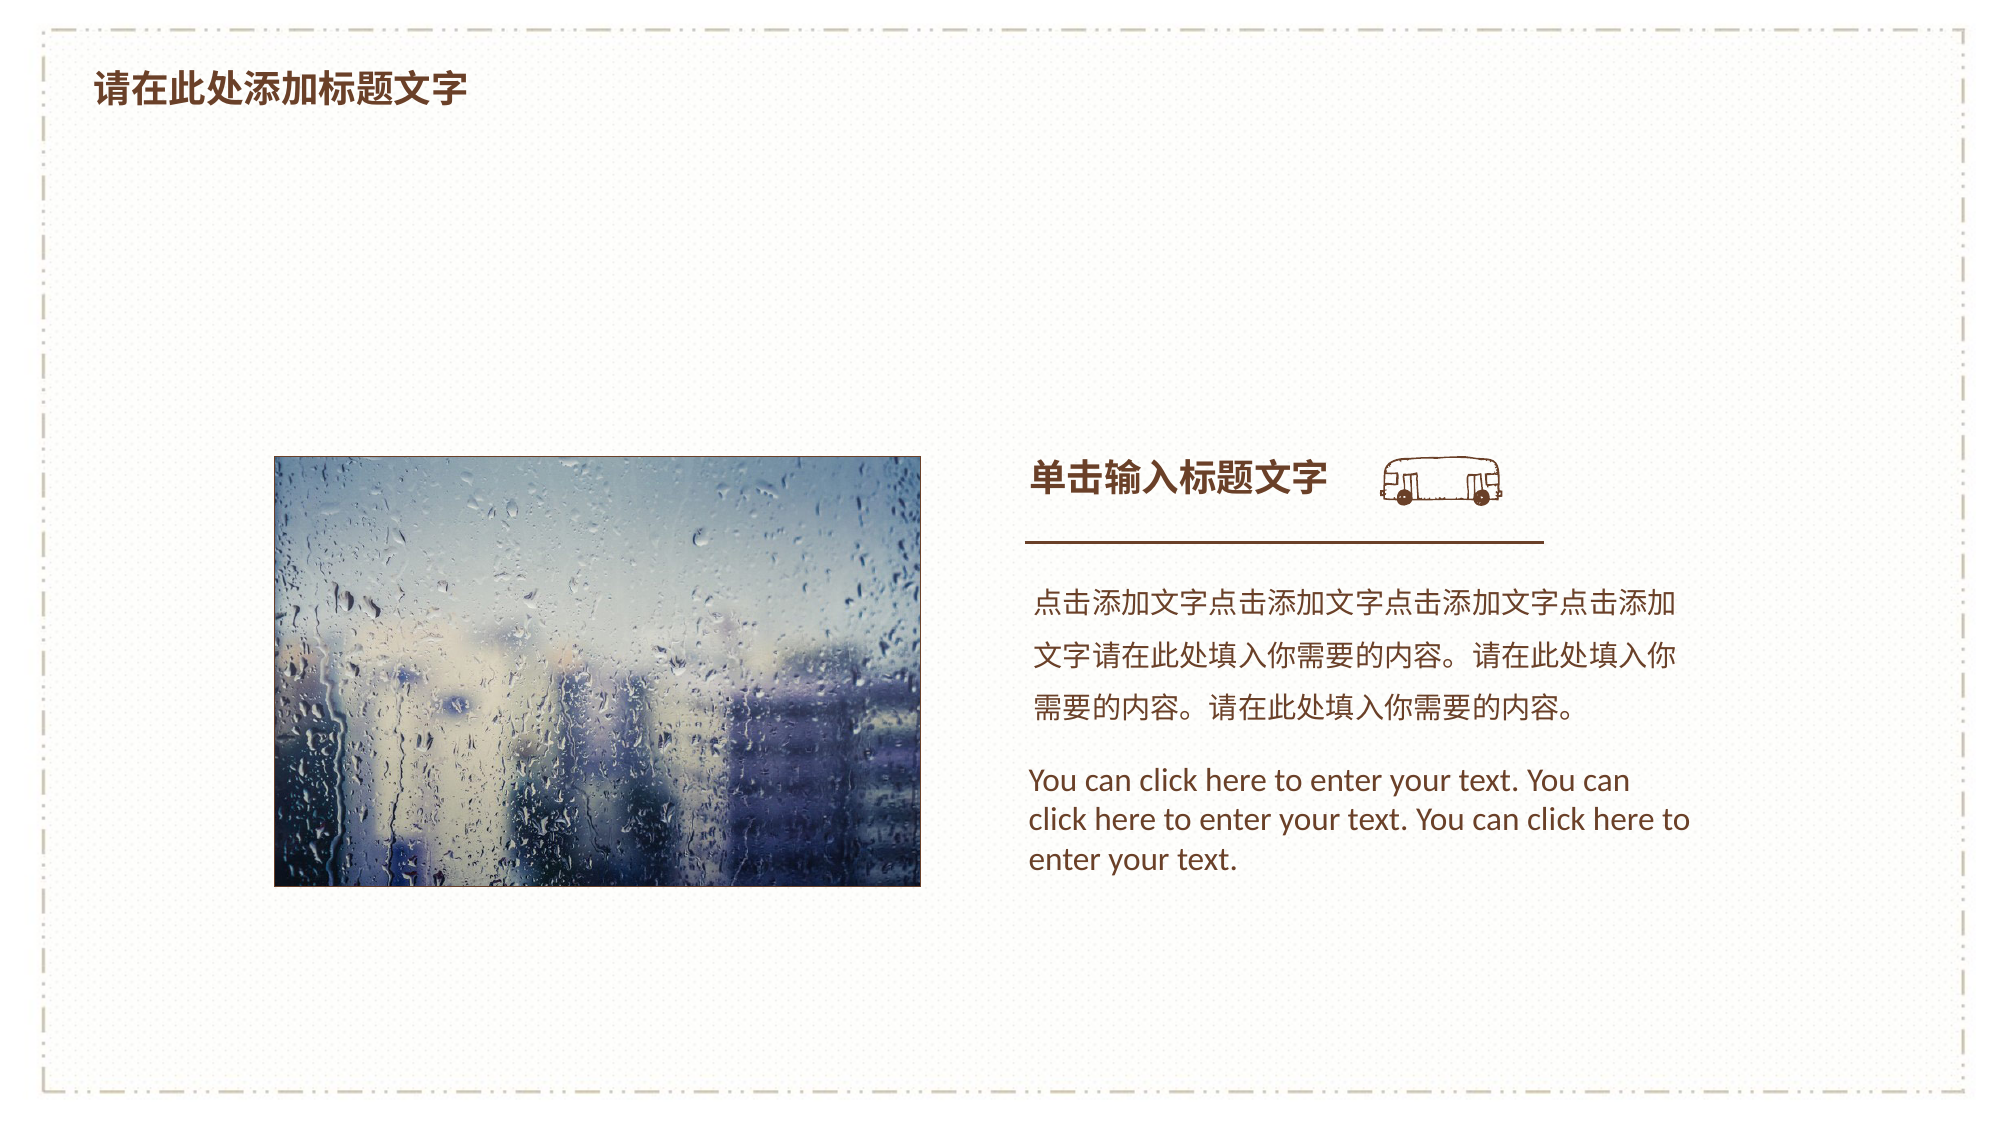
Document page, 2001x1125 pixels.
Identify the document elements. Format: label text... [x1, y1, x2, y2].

text_box [1451, 456, 1503, 506]
text_box 点击添加文字点击添加文字点击添加文字点击添加文字请在此处填入你需要的内容。请在此处填入你需要的内容。请在此处填入你需要的内容。 [1018, 559, 1709, 732]
text_box 单击输入标题文字 [1014, 446, 1451, 507]
text_box You can click here to enter your text. You can click here to enter your text. You can click here to enter your text. [1013, 750, 1709, 885]
text_box 请在此处添加标题文字 [78, 57, 497, 117]
picture [0, 0, 2001, 1125]
